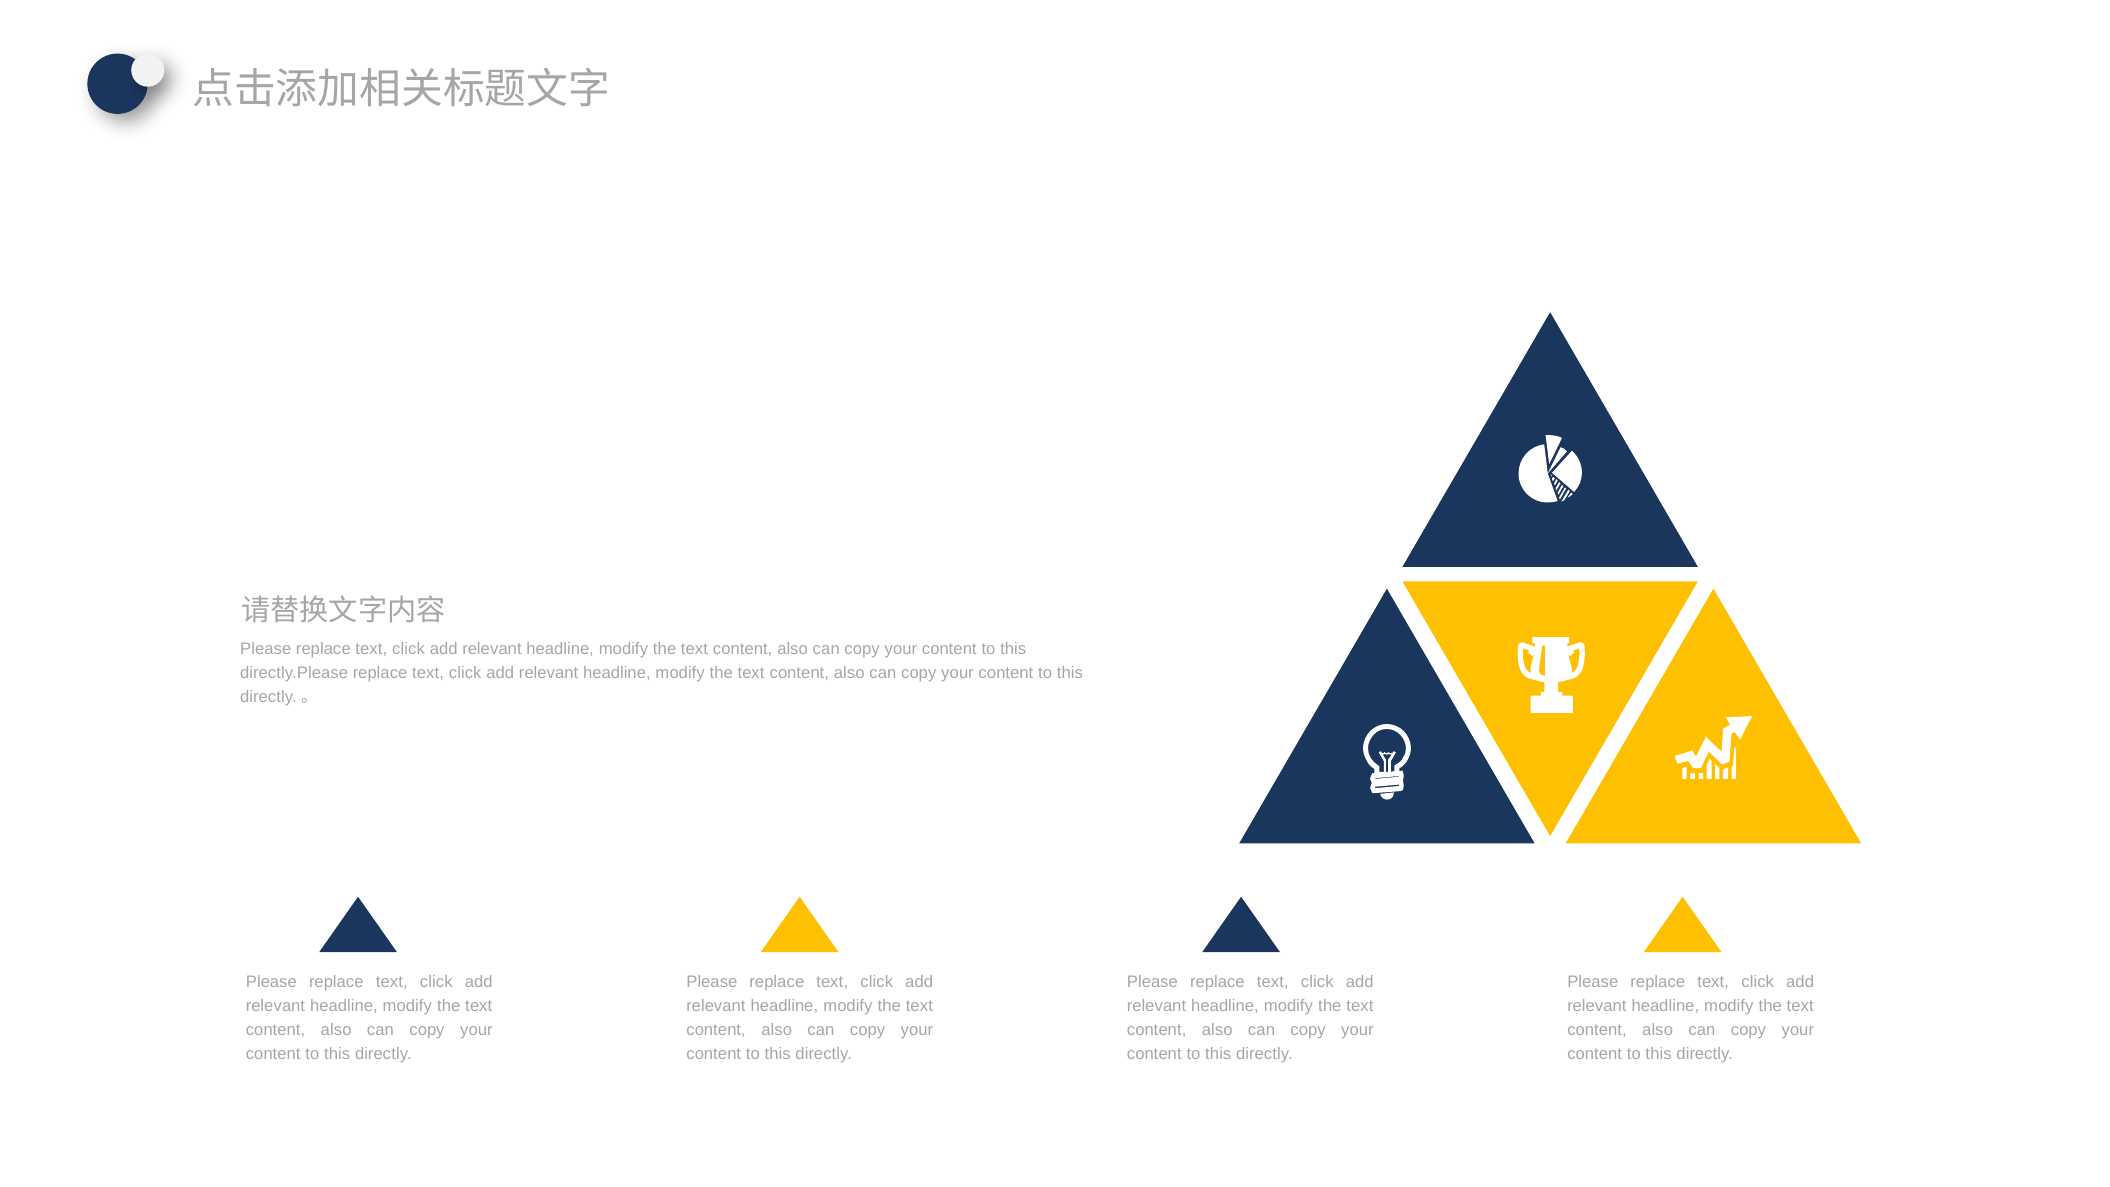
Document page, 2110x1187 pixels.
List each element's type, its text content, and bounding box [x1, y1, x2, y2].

text_box Please replace text, click add relevant headline, modify the text content, also can copy your content to this directly. [231, 959, 508, 1070]
text_box [1200, 894, 1283, 954]
text_box Please replace text, click add relevant headline, modify the text content, also can copy your content to this directly.Please replace text, click add relevant headline, modify the text content, also can copy your content to this directly.。 [225, 626, 1143, 713]
text_box [86, 52, 142, 115]
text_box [1565, 588, 1862, 844]
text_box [1239, 588, 1535, 844]
text_box 请替换文字内容 [226, 577, 461, 626]
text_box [1402, 312, 1698, 567]
text_box 点击添加相关标题文字 [176, 53, 680, 114]
text_box [1641, 894, 1724, 954]
text_box [130, 52, 166, 88]
text_box [317, 894, 399, 954]
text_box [1402, 581, 1698, 837]
text_box Please replace text, click add relevant headline, modify the text content, also can copy your content to this directly. [671, 959, 949, 1070]
text_box Please replace text, click add relevant headline, modify the text content, also can copy your content to this directly. [1552, 959, 1830, 1070]
text_box [758, 894, 841, 954]
text_box Please replace text, click add relevant headline, modify the text content, also can copy your content to this directly. [1112, 959, 1389, 1070]
